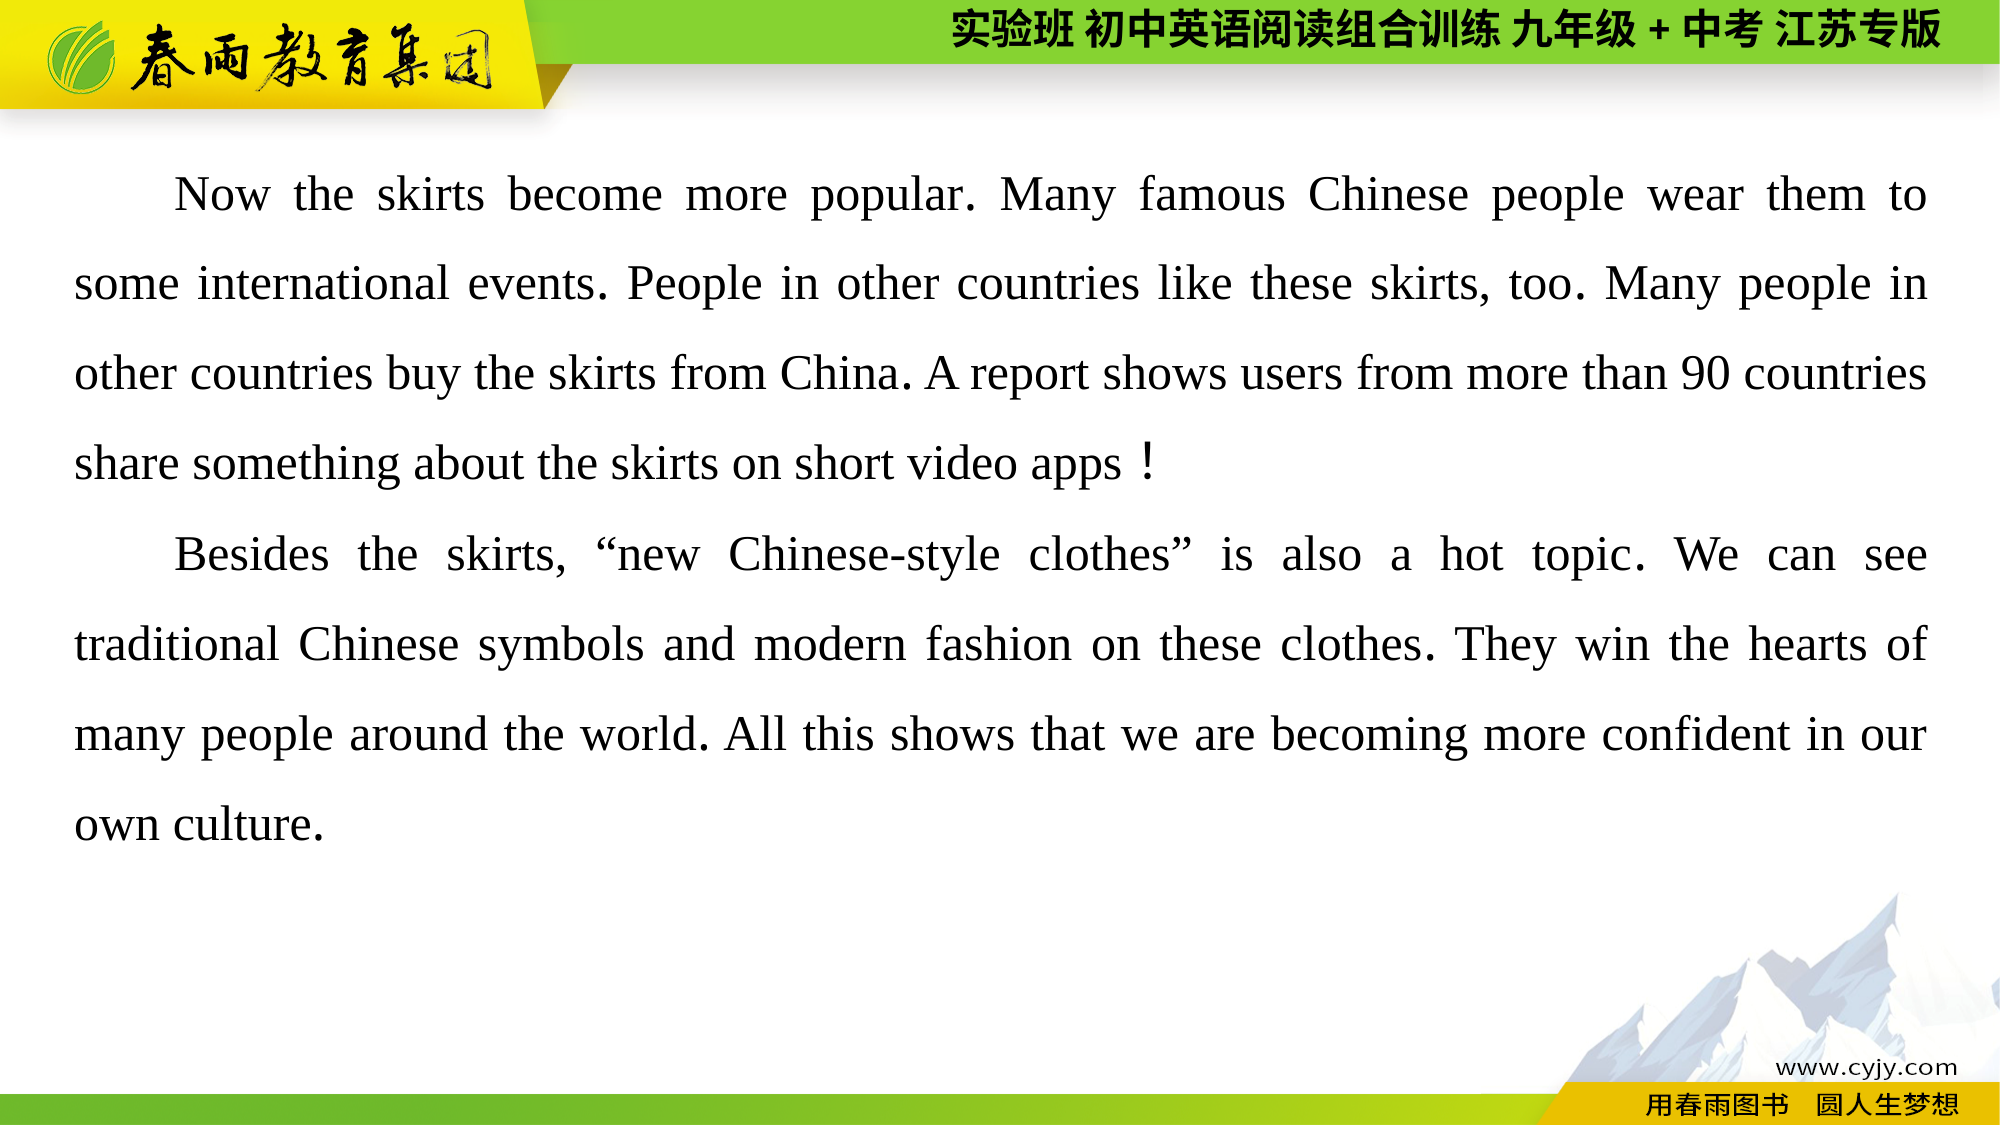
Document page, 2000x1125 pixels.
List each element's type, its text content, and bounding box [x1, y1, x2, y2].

list Now the skirts become more popular. Many famous Chinese people wear them to some international events. People in other countries like these skirts, too. Many people in other countries buy the skirts from China. A report shows users from more than 90 countries share something about the skirts on short video apps！ Besides the skirts, “new Chinese-style clothes” is also a hot topic. We can see traditional Chinese symbols and modern fashion on these clothes. They win the hearts of many people around the world. All this shows that we are becoming more confident in our own culture. [59, 122, 1944, 854]
picture [0, 0, 2000, 1125]
